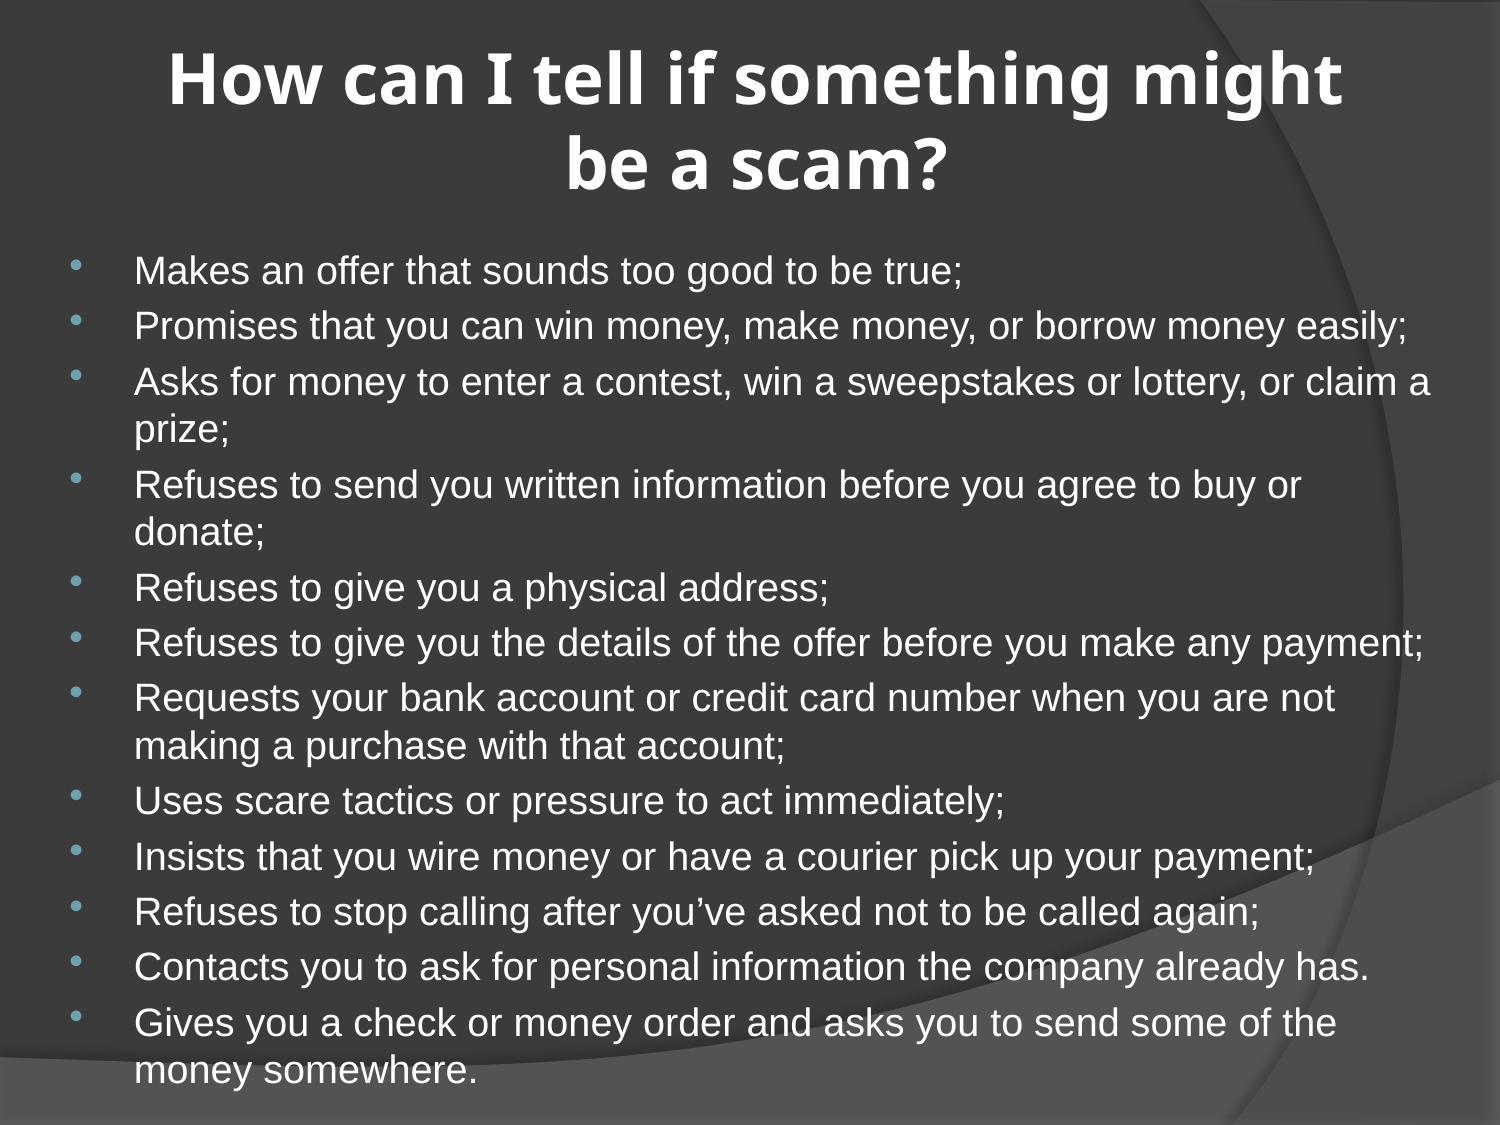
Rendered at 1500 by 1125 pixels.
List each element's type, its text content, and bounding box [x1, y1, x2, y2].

list Makes an offer that sounds too good to be true; Promises that you can win money, make money, or borrow money easily; Asks for money to enter a contest, win a sweepstakes or lottery, or claim a prize; Refuses to send you written information before you agree to buy or donate; Refuses to give you a physical address; Refuses to give you the details of the offer before you make any payment; Requests your bank account or credit card number when you are not making a purchase with that account; Uses scare tactics or pressure to act immediately; Insists that you wire money or have a courier pick up your payment; Refuses to stop calling after you’ve asked not to be called again; Contacts you to ask for personal information the company already has. Gives you a check or money order and asks you to send some of the money somewhere. [50, 237, 1450, 1063]
title How can I tell if something might be a scam? [137, 24, 1375, 213]
